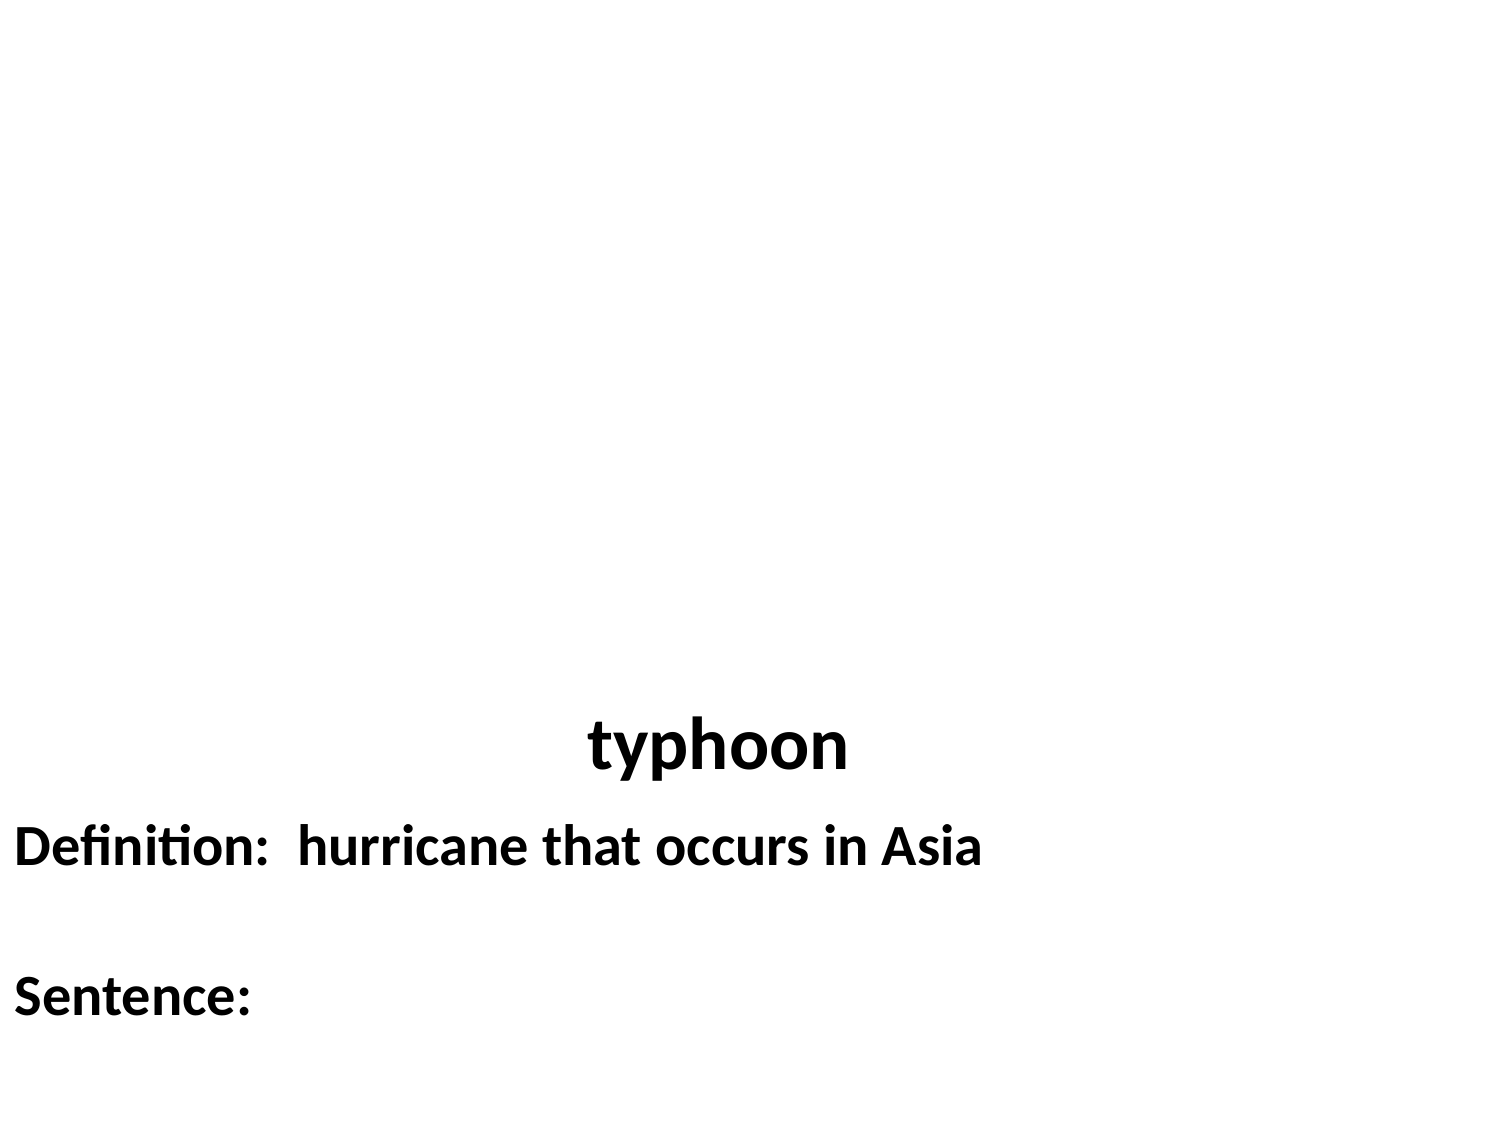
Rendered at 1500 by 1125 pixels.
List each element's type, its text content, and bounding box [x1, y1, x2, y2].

text_box typhoon [312, 687, 1125, 793]
text_box Sentence: [0, 950, 1500, 1035]
text_box Definition: hurricane that occurs in Asia [0, 800, 1500, 885]
